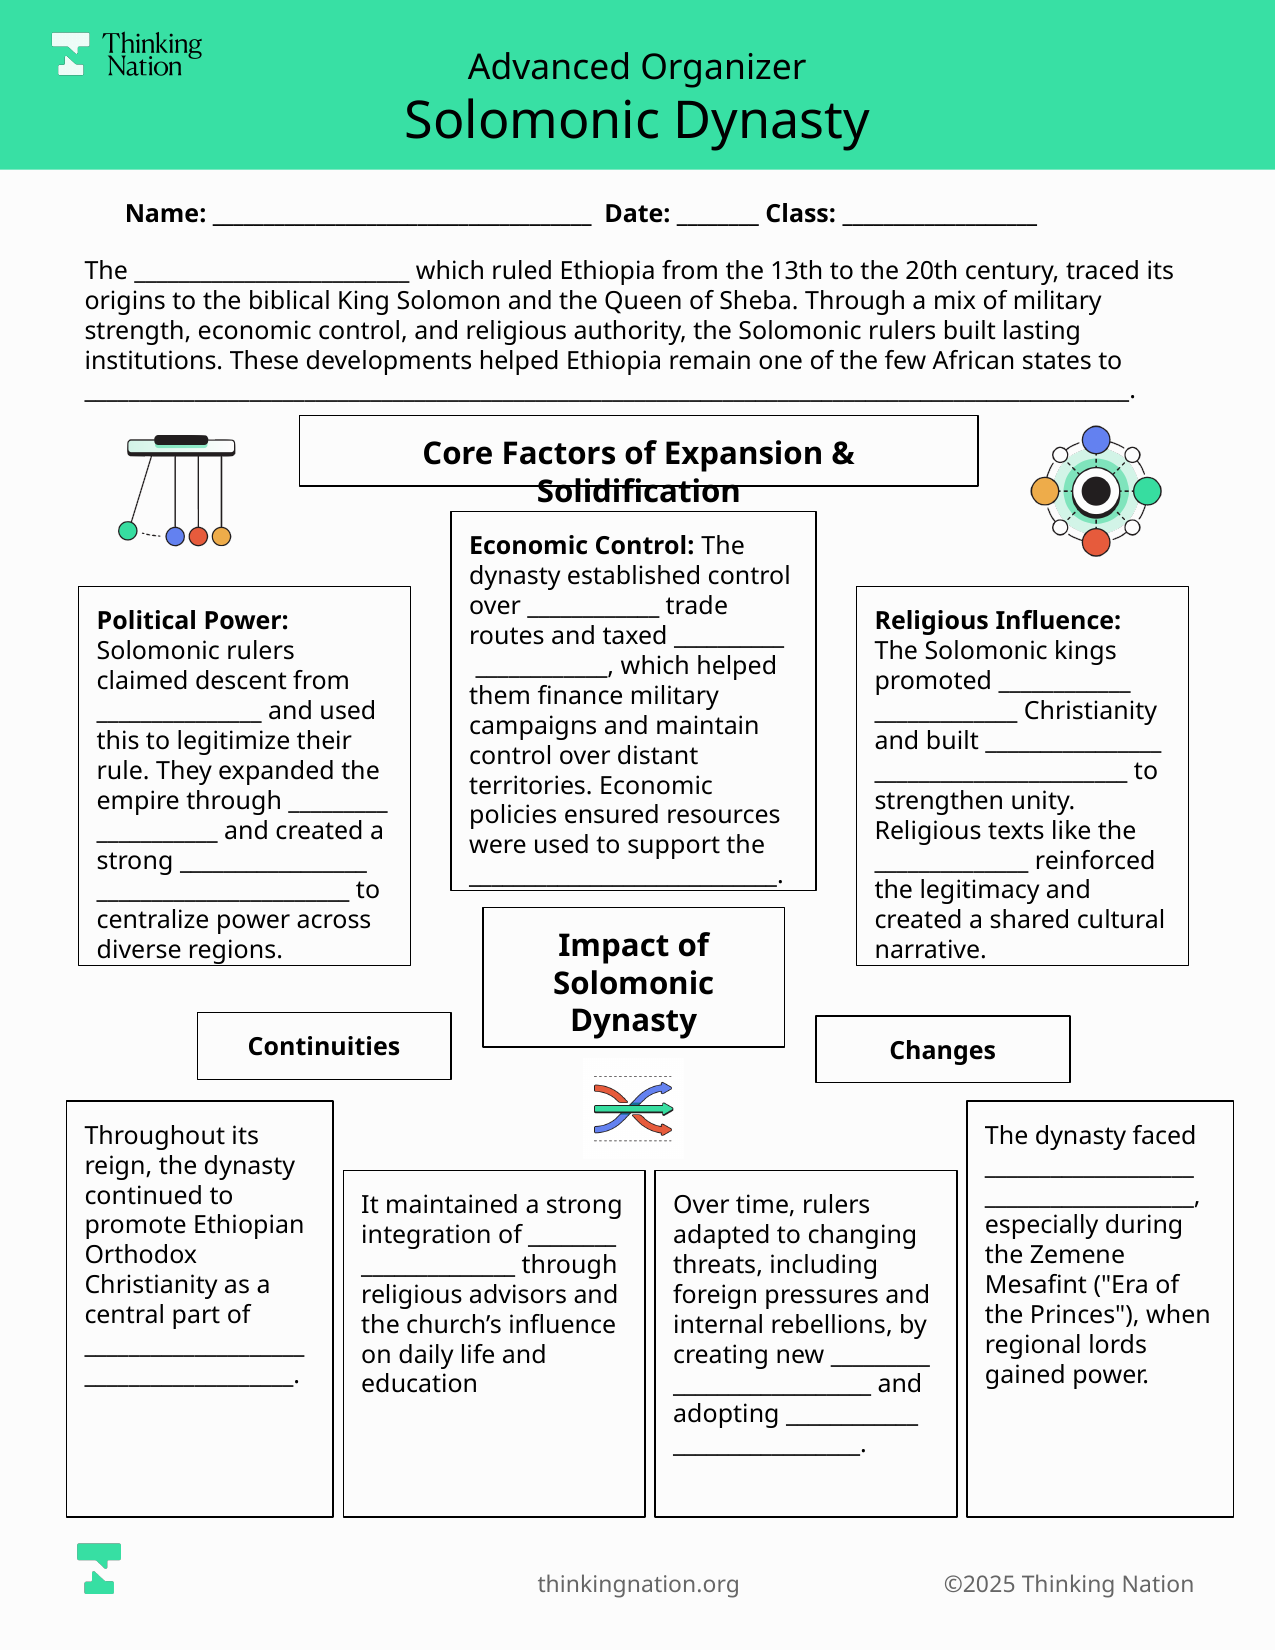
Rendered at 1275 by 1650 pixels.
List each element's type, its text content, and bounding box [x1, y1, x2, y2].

picture [93, 407, 260, 574]
text_box Core Factors of Expansion & Solidification [299, 415, 979, 487]
text_box Over time, rulers adapted to changing threats, including foreign pressures and internal rebellions, by creating new _________ __________________ and adopting ____________ _________________. [655, 1170, 957, 1518]
text_box The dynasty faced ___________________ ___________________, especially during the Zemene Mesafint ("Era of the Princes"), when regional lords gained power. [966, 1101, 1234, 1518]
text_box thinkingnation.org [488, 1553, 790, 1605]
text_box Continuities [197, 1012, 452, 1080]
picture [35, 17, 207, 90]
picture [63, 1533, 134, 1604]
text_box ©2025 Thinking Nation [909, 1553, 1211, 1605]
text_box The _________________________ which ruled Ethiopia from the 13th to the 20th century, traced its origins to the biblical King Solomon and the Queen of Sheba. Through a mix of military strength, economic control, and religious authority, the Solomonic rulers built lasting institutions. These developments helped Ethiopia remain one of the few African states to _______________________________________________________________________________________________. [66, 236, 1211, 420]
picture [1010, 404, 1183, 577]
text_box Political Power: Solomonic rulers claimed descent from _______________ and used this to legitimize their rule. They expanded the empire through _________ ___________ and created a strong _________________ _______________________ to centralize power across diverse regions. [78, 586, 411, 966]
text_box Name: _____________________________________ Date: ________ Class: ___________________ [109, 182, 1165, 249]
text_box Impact of Solomonic Dynasty [482, 907, 785, 1048]
picture [583, 1058, 685, 1160]
text_box Changes [816, 1016, 1070, 1083]
text_box Throughout its reign, the dynasty continued to promote Ethiopian Orthodox Christianity as a central part of _______________________________________. [66, 1101, 334, 1518]
text_box Advanced Organizer Solomonic Dynasty [0, 0, 1275, 170]
text_box It maintained a strong integration of ________ ______________ through religious advisors and the church’s influence on daily life and education [343, 1170, 646, 1518]
text_box Economic Control: The dynasty established control over ____________ trade routes and taxed __________ ____________, which helped them finance military campaigns and maintain control over distant territories. Economic policies ensured resources were used to support the ____________________________. [451, 511, 816, 891]
text_box Religious Influence: The Solomonic kings promoted ____________ _____________ Christianity and built ________________ _______________________ to strengthen unity. Religious texts like the ______________ reinforced the legitimacy and created a shared cultural narrative. [856, 586, 1189, 966]
